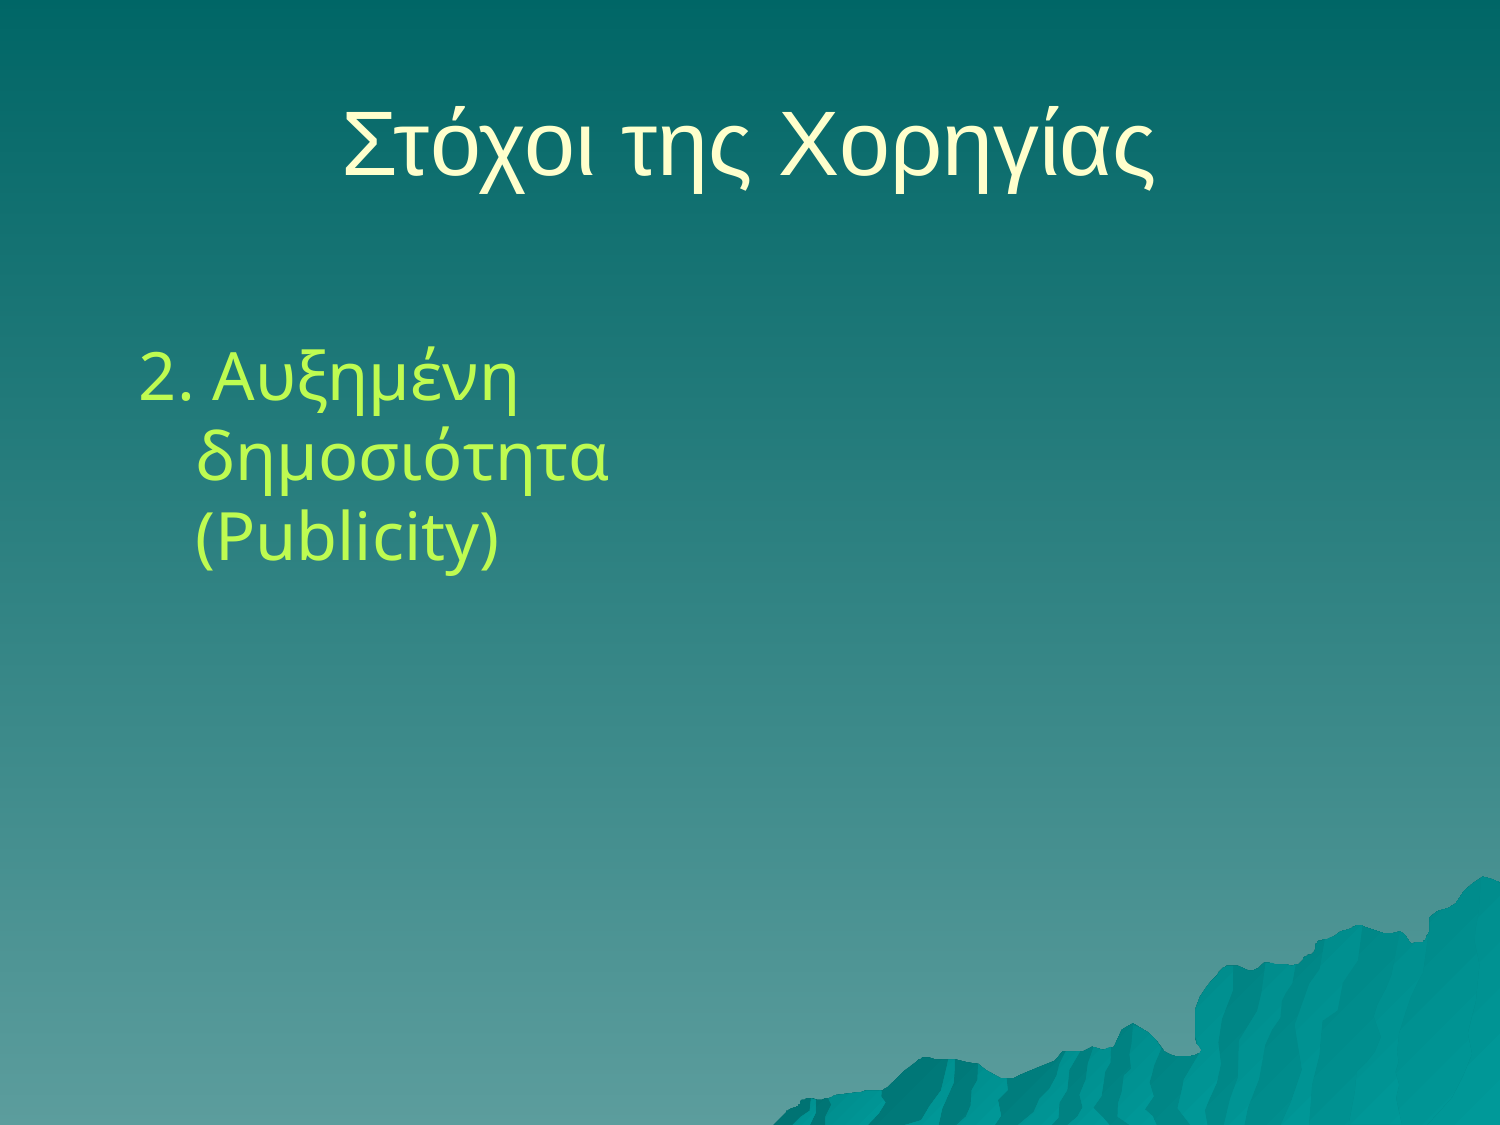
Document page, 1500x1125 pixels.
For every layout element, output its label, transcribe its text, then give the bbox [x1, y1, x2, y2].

title Στόχοι της Χορηγίας [74, 45, 1426, 233]
list 2. Αυξημένη δημοσιότητα (Publicity) [123, 326, 845, 983]
